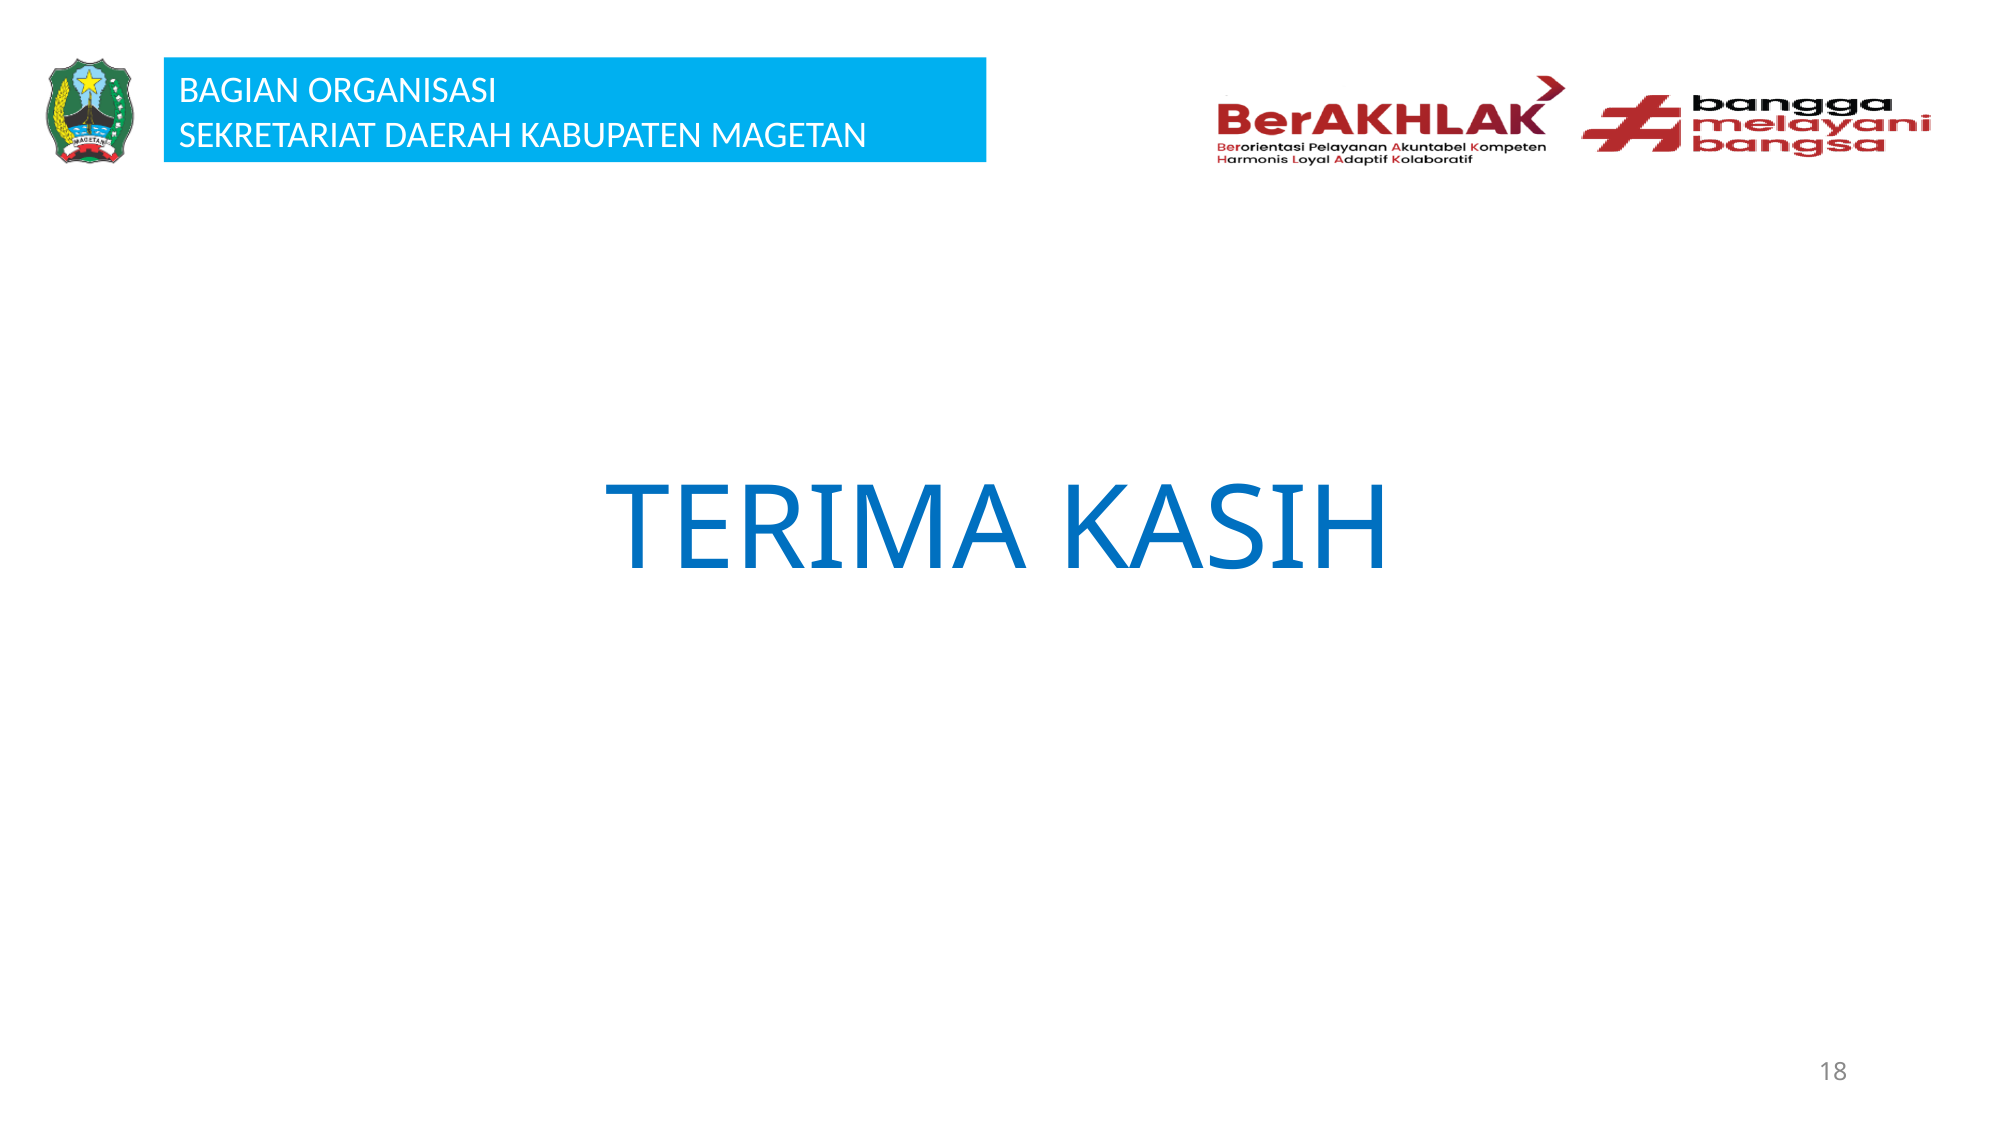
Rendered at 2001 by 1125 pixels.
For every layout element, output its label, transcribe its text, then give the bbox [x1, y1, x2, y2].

text_box TERIMA KASIH [416, 445, 1584, 599]
picture [6, 48, 174, 174]
slide_number 18 [1412, 1042, 1863, 1103]
picture [1208, 68, 1939, 169]
text_box BAGIAN ORGANISASI SEKRETARIAT DAERAH KABUPATEN MAGETAN [174, 57, 987, 163]
